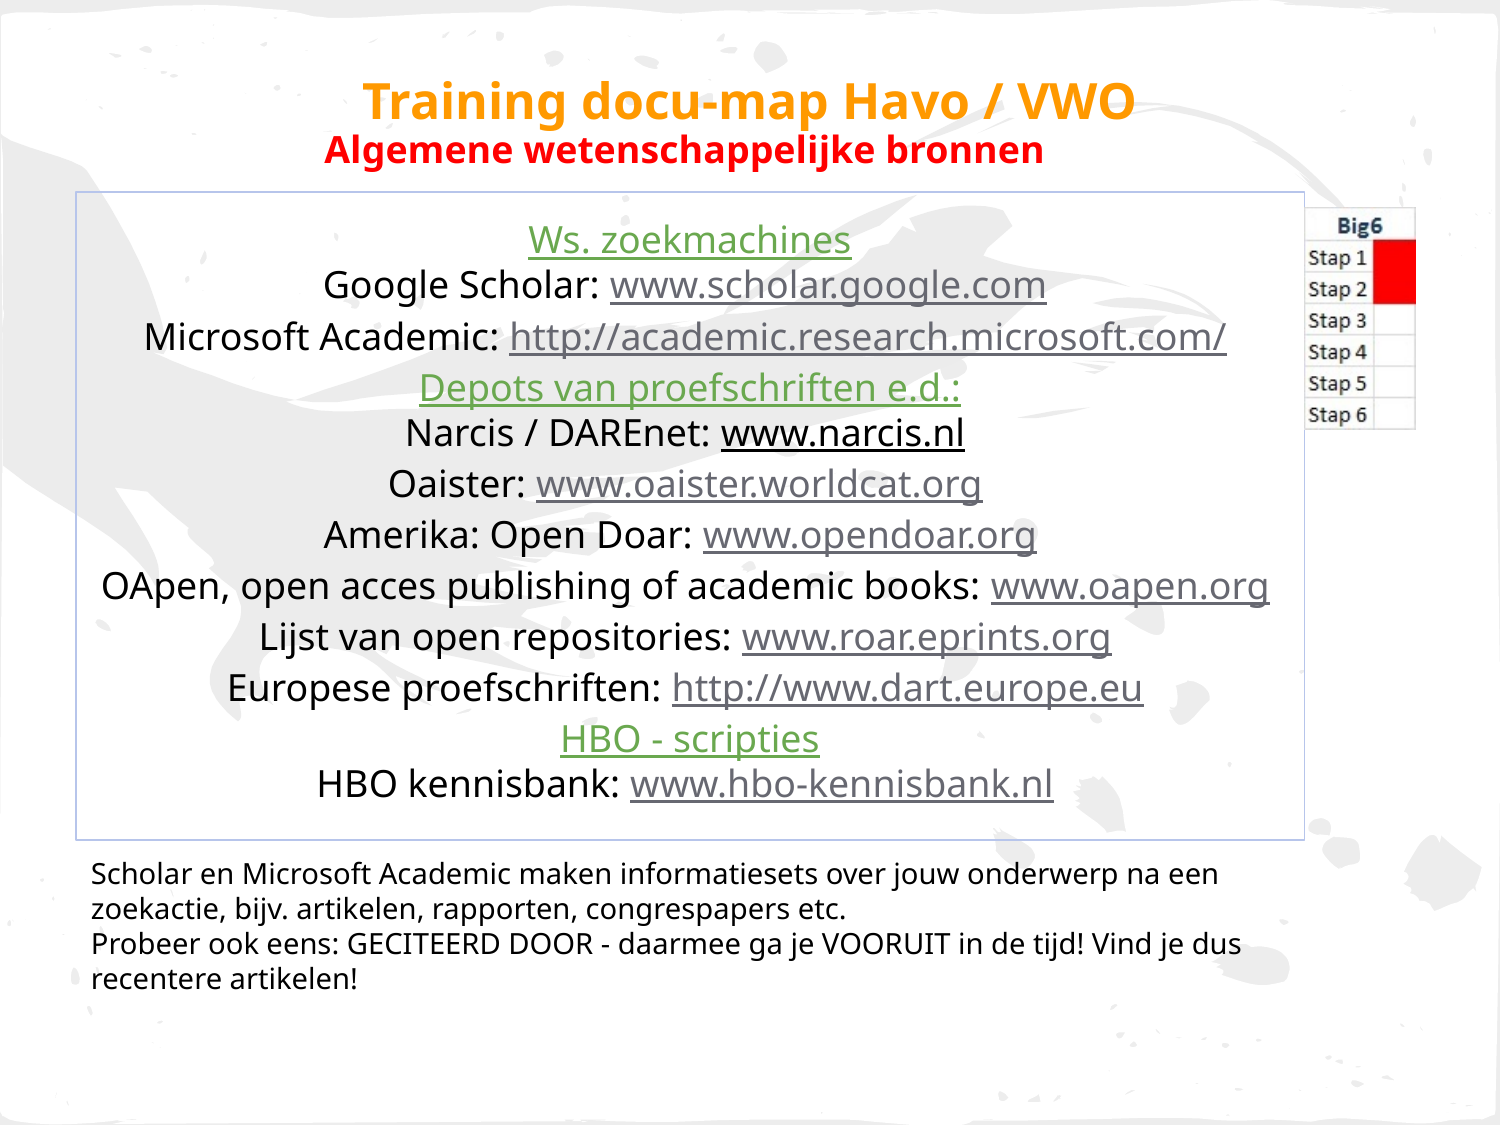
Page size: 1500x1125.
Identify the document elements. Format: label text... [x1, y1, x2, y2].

text_box Training docu-map Havo / VWO [76, 62, 1424, 132]
list Algemene wetenschappelijke bronnen Ws. zoekmachines Google Scholar: www.scholar.google.com Microsoft Academic: http://academic.research.microsoft.com/ Depots van proefschriften e.d.: Narcis / DAREnet: www.narcis.nl Oaister: www.oaister.worldcat.org Amerika: Open Doar: www.opendoar.org OApen, open acces publishing of academic books: www.oapen.org Lijst van open repositories: www.roar.eprints.org Europese proefschriften: http://www.dart.europe.eu HBO - scripties HBO kennisbank: www.hbo-kennisbank.nl [75, 192, 1305, 840]
picture [1304, 207, 1416, 431]
text_box Scholar en Microsoft Academic maken informatiesets over jouw onderwerp na een zoekactie, bijv. artikelen, rapporten, congrespapers etc. Probeer ook eens: GECITEERD DOOR - daarmee ga je VOORUIT in de tijd! Vind je dus recentere artikelen! [75, 840, 1305, 1021]
